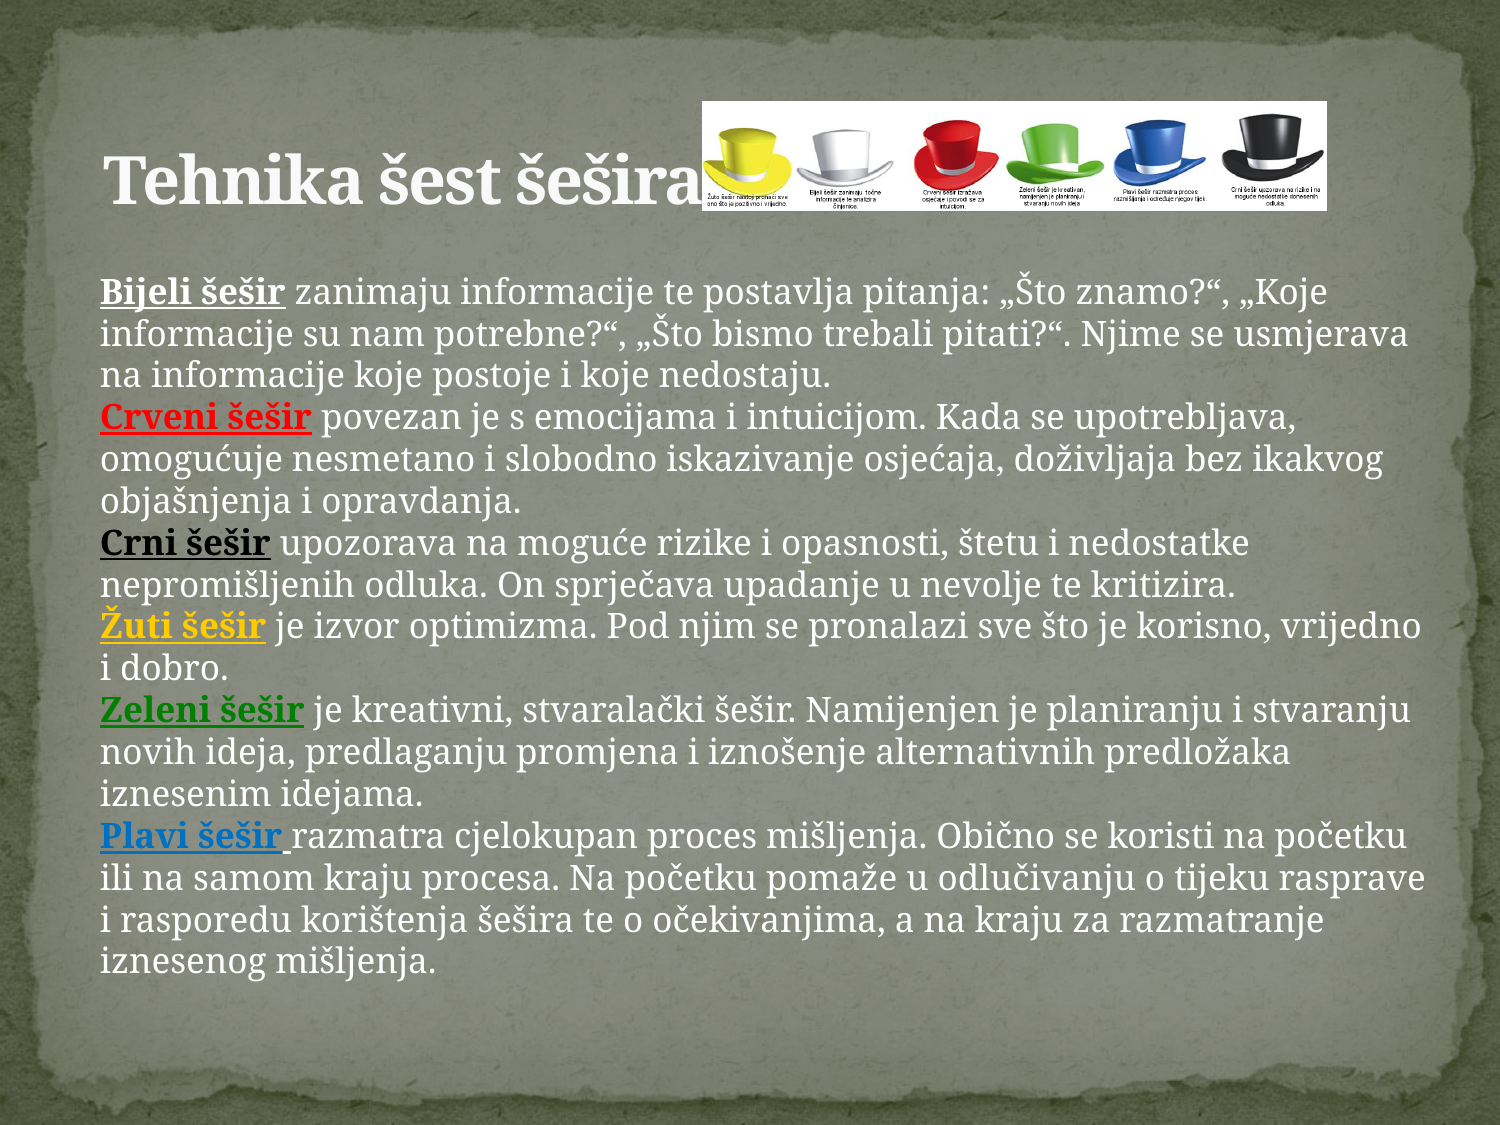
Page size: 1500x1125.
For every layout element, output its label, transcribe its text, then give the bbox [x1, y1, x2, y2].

picture [702, 101, 1329, 212]
list Bijeli šešir zanimaju informacije te postavlja pitanja: „Što znamo?“, „Koje informacije su nam potrebne?“, „Što bismo trebali pitati?“. Njime se usmjerava na informacije koje postoje i koje nedostaju. Crveni šešir povezan je s emocijama i intuicijom. Kada se upotrebljava, omogućuje nesmetano i slobodno iskazivanje osjećaja, doživljaja bez ikakvog objašnjenja i opravdanja. Crni šešir upozorava na moguće rizike i opasnosti, štetu i nedostatke nepromišljenih odluka. On sprječava upadanje u nevolje te kritizira. Žuti šešir je izvor optimizma. Pod njim se pronalazi sve što je korisno, vrijedno i dobro. Zeleni šešir je kreativni, stvaralački šešir. Namijenjen je planiranju i stvaranju novih ideja, predlaganju promjena i iznošenje alternativnih predložaka iznesenim idejama. Plavi šešir razmatra cjelokupan proces mišljenja. Obično se koristi na početku ili na samom kraju procesa. Na početku pomaže u odlučivanju o tijeku rasprave i rasporedu korištenja šešira te o očekivanjima, a na kraju za razmatranje iznesenog mišljenja. [53, 219, 1447, 1000]
title Tehnika šest šešira [88, 24, 1425, 225]
